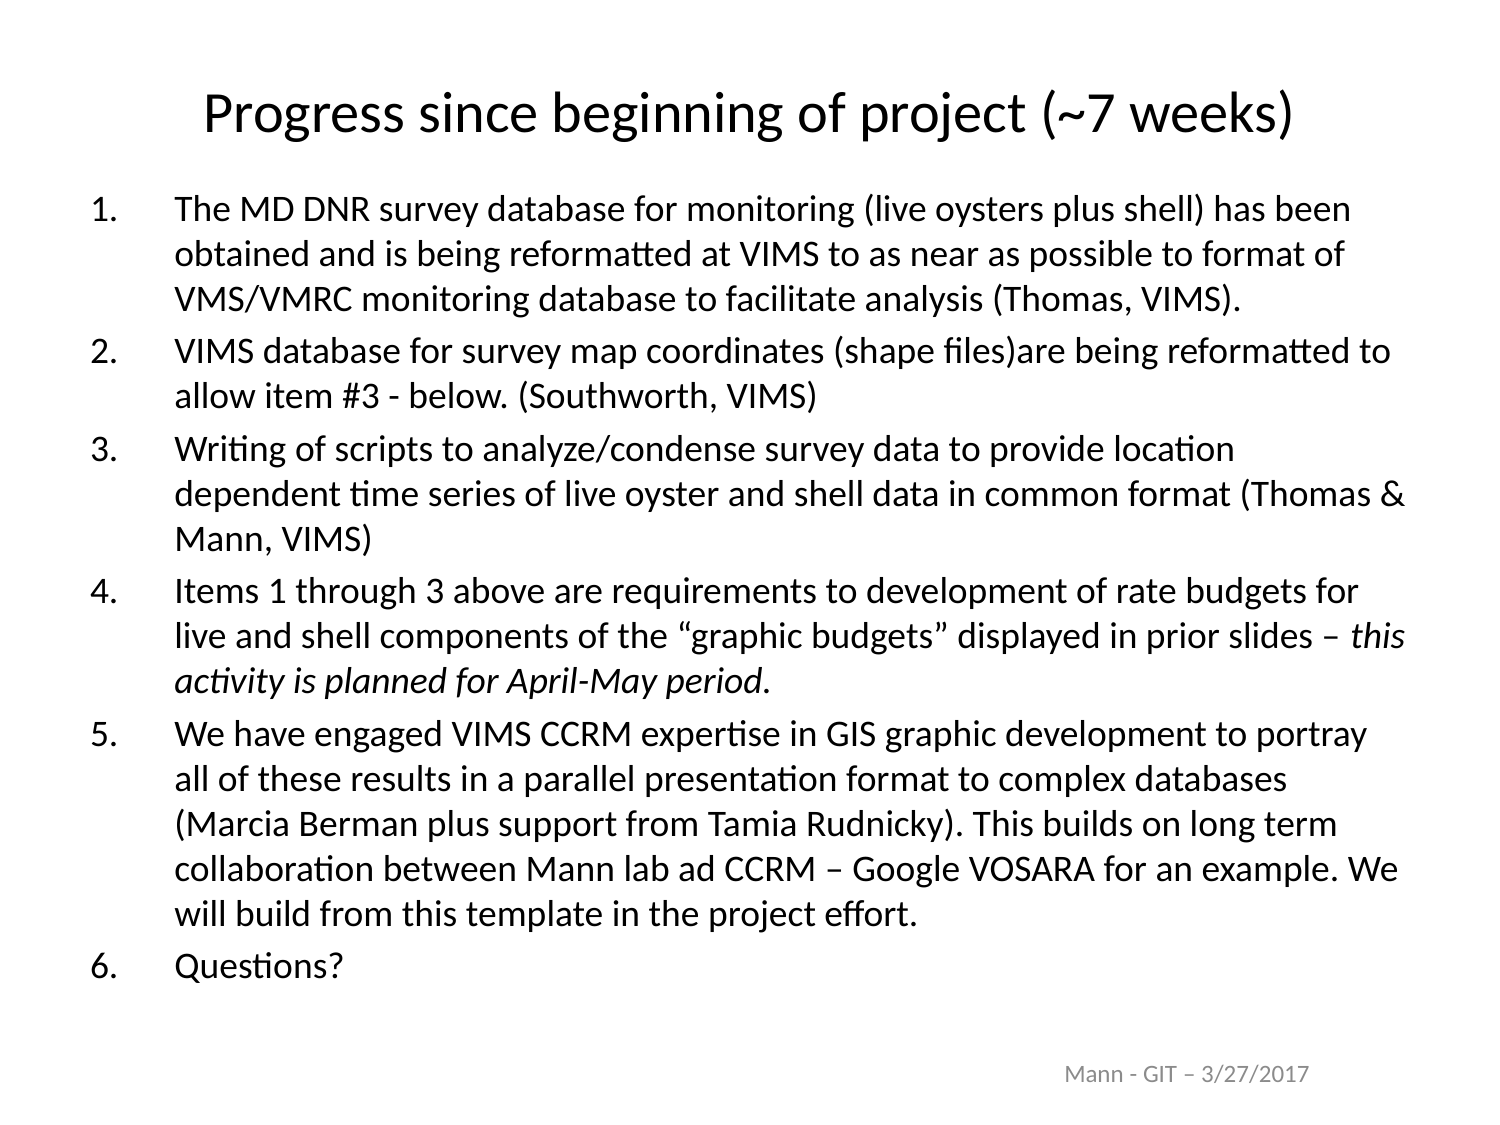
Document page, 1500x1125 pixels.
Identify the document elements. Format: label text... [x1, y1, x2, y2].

title Progress since beginning of project (~7 weeks) [75, 45, 1425, 173]
footer Mann - GIT – 3/27/2017 [950, 1042, 1425, 1103]
list The MD DNR survey database for monitoring (live oysters plus shell) has been obtained and is being reformatted at VIMS to as near as possible to format of VMS/VMRC monitoring database to facilitate analysis (Thomas, VIMS). VIMS database for survey map coordinates (shape files)are being reformatted to allow item #3 - below. (Southworth, VIMS) Writing of scripts to analyze/condense survey data to provide location dependent time series of live oyster and shell data in common format (Thomas & Mann, VIMS) Items 1 through 3 above are requirements to development of rate budgets for live and shell components of the “graphic budgets” displayed in prior slides – this activity is planned for April-May period. We have engaged VIMS CCRM expertise in GIS graphic development to portray all of these results in a parallel presentation format to complex databases (Marcia Berman plus support from Tamia Rudnicky). This builds on long term collaboration between Mann lab ad CCRM – Google VOSARA for an example. We will build from this template in the project effort. Questions? [75, 176, 1425, 996]
